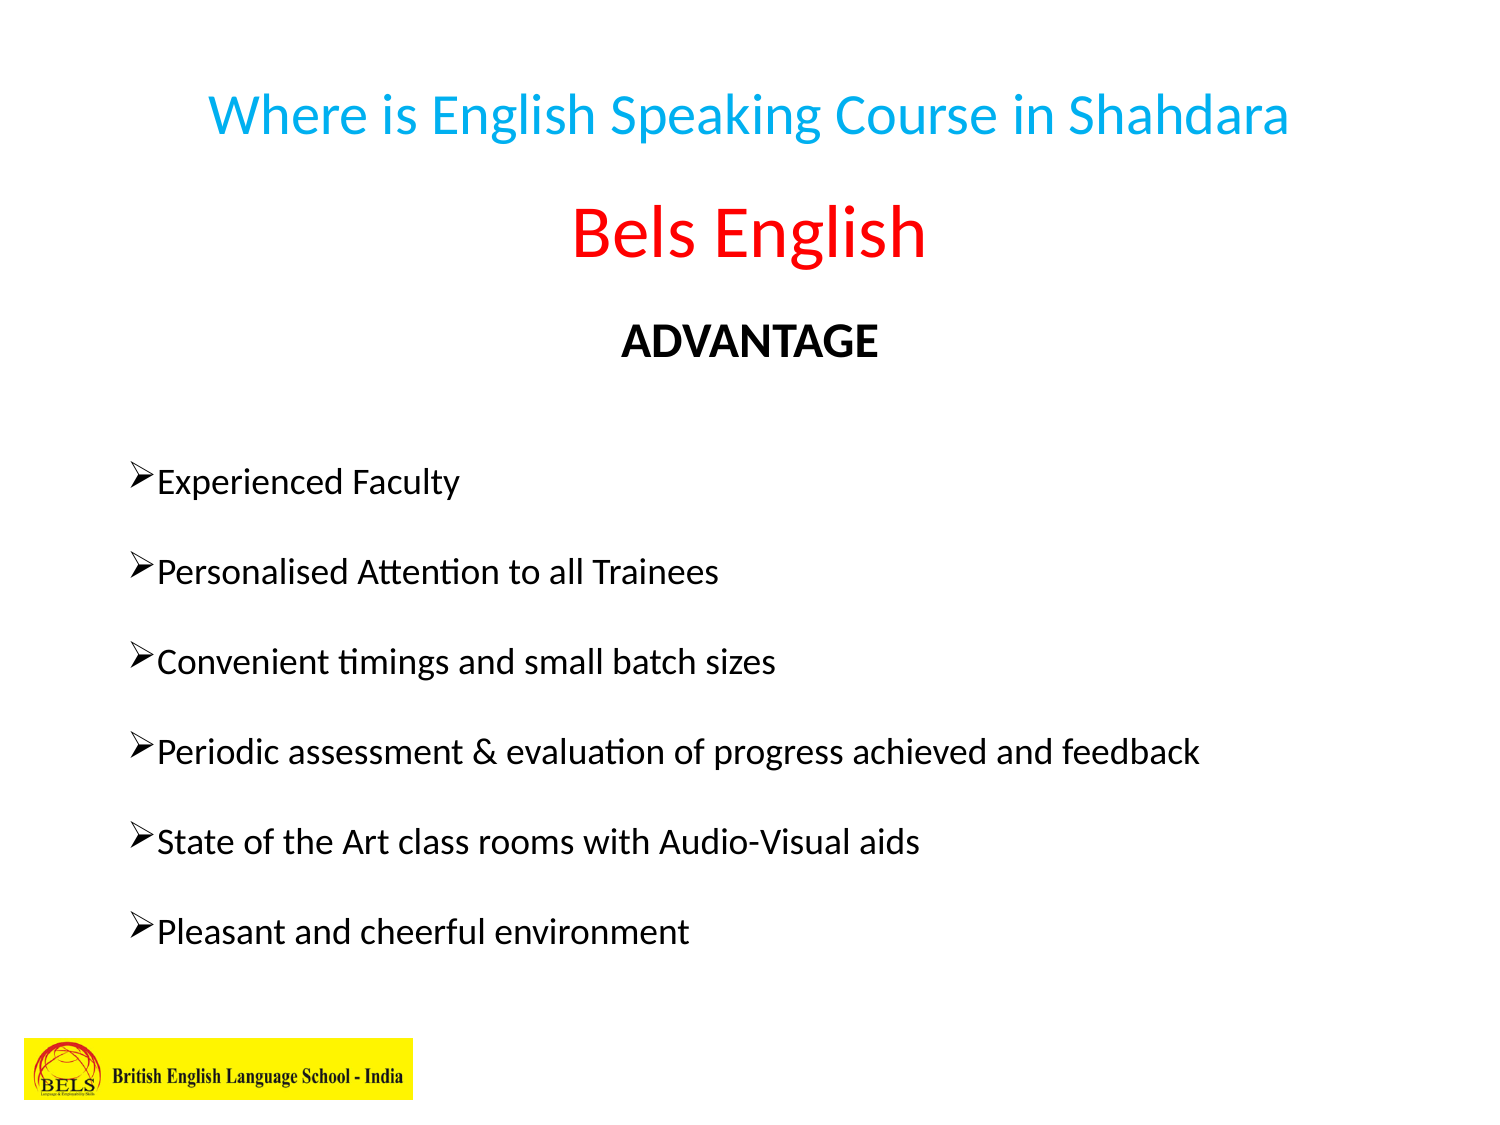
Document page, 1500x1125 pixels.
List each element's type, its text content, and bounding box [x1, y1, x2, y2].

text_box Experienced Faculty Personalised Attention to all Trainees Convenient timings and small batch sizes Periodic assessment & evaluation of progress achieved and feedback State of the Art class rooms with Audio-Visual aids Pleasant and cheerful environment [112, 449, 1388, 960]
text_box Where is English Speaking Course in Shahdara [0, 68, 1500, 154]
text_box ADVANTAGE [0, 299, 1500, 375]
text_box Bels English [0, 174, 1500, 280]
picture [24, 1038, 413, 1101]
